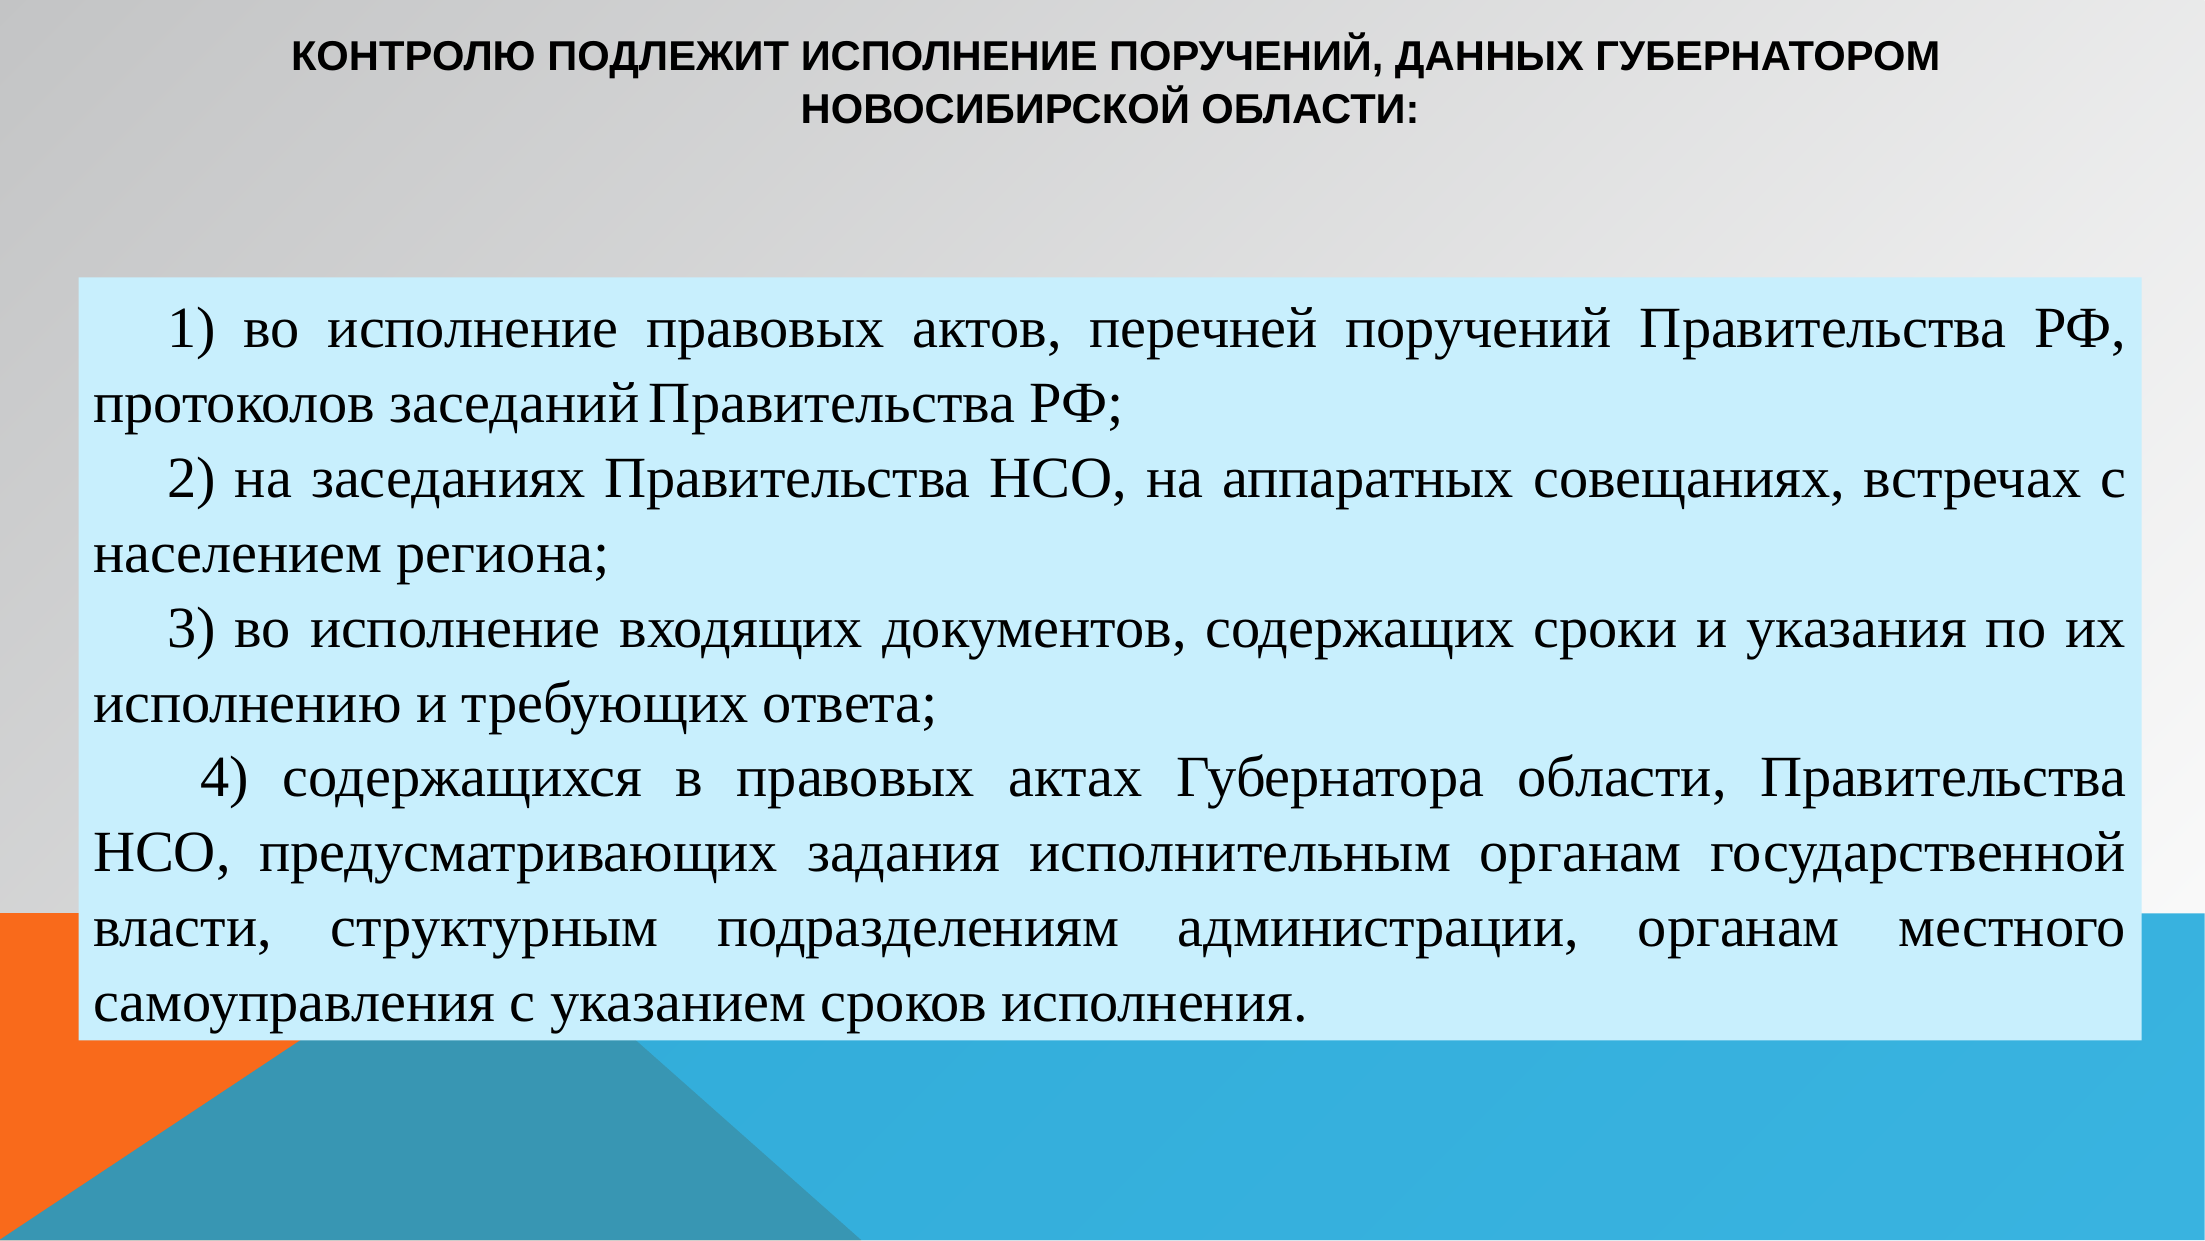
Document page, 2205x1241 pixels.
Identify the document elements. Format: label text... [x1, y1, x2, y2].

title Контролю подлежит исполнение поручений, данных Губернатором Новосибирской области: [94, 0, 2126, 208]
text_box 1) во исполнение правовых актов, перечней поручений Правительства РФ, протоколов заседаний Правительства РФ; 2) на заседаниях Правительства НСО, на аппаратных совещаниях, встречах с населением региона; 3) во исполнение входящих документов, содержащих сроки и указания по их исполнению и требующих ответа; 4) содержащихся в правовых актах Губернатора области, Правительства НСО, предусматривающих задания исполнительным органам государственной власти, структурным подразделениям администрации, органам местного самоуправления с указанием сроков исполнения. [78, 277, 2142, 1041]
